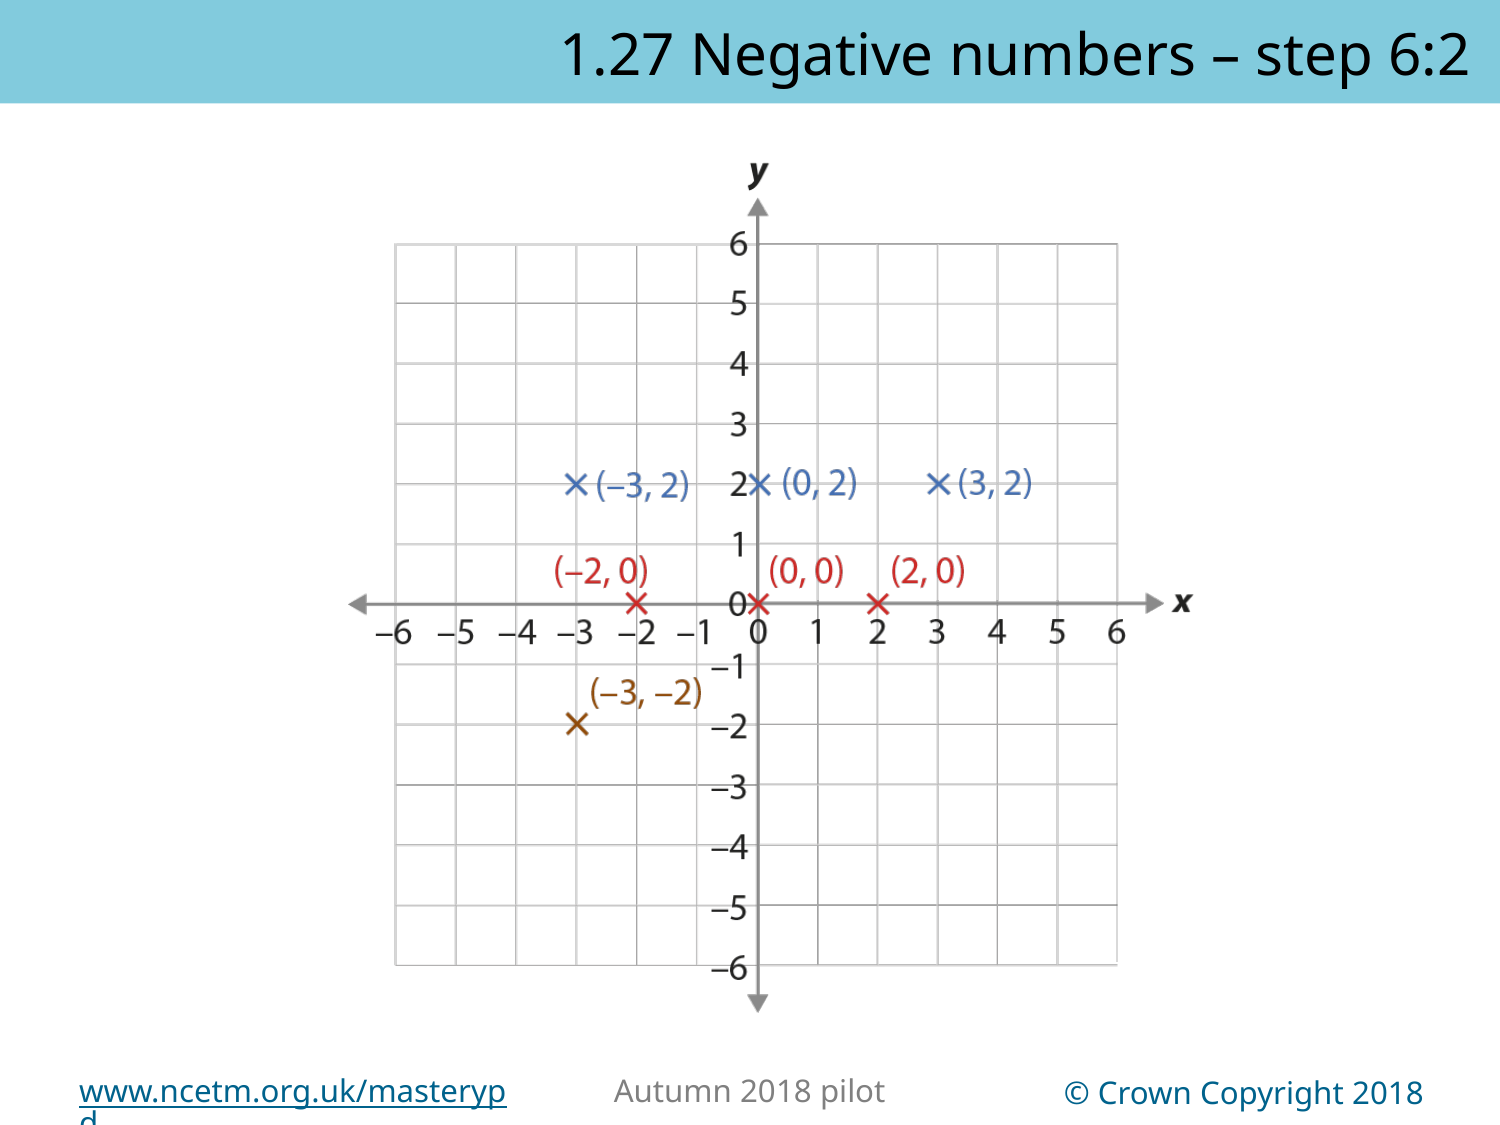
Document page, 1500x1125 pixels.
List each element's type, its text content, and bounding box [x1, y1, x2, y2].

picture [552, 550, 660, 620]
list 1.27 Negative numbers – step 6:2 [0, 0, 1500, 104]
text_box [1170, 586, 1196, 615]
picture [556, 150, 1196, 1013]
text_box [347, 242, 683, 966]
